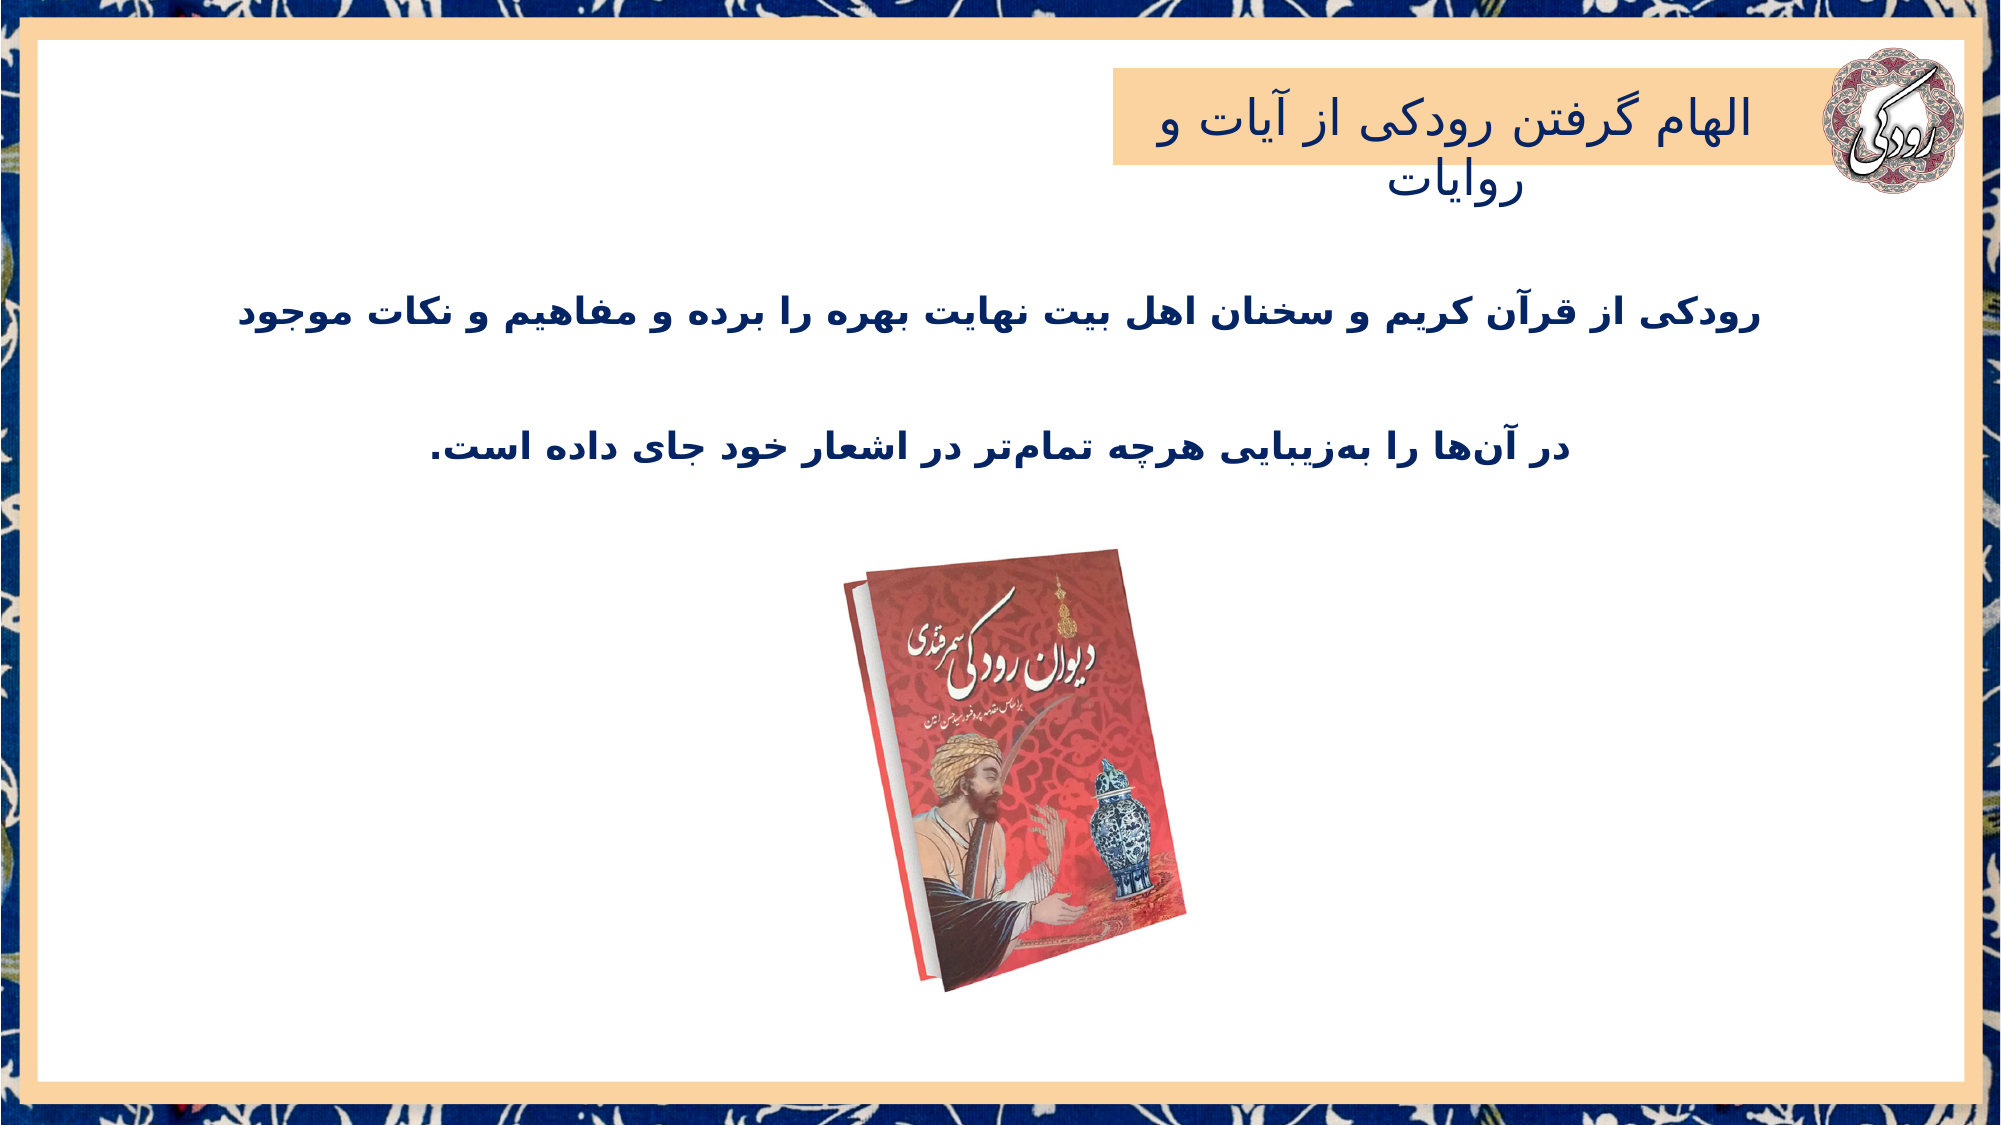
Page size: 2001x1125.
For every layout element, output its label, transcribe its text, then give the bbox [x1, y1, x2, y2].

picture [2, 1, 1999, 1125]
text_box الهام گرفتن رودکی از آیات و روایات [1112, 78, 1800, 214]
text_box رودکی از قرآن کریم و سخنان اهل بیت نهایت بهره را برده و مفاهیم و نکات موجود در آن‌ها را به‌زیبایی هرچه تمام‌تر در اشعار خود جای داده است. [215, 189, 1785, 475]
